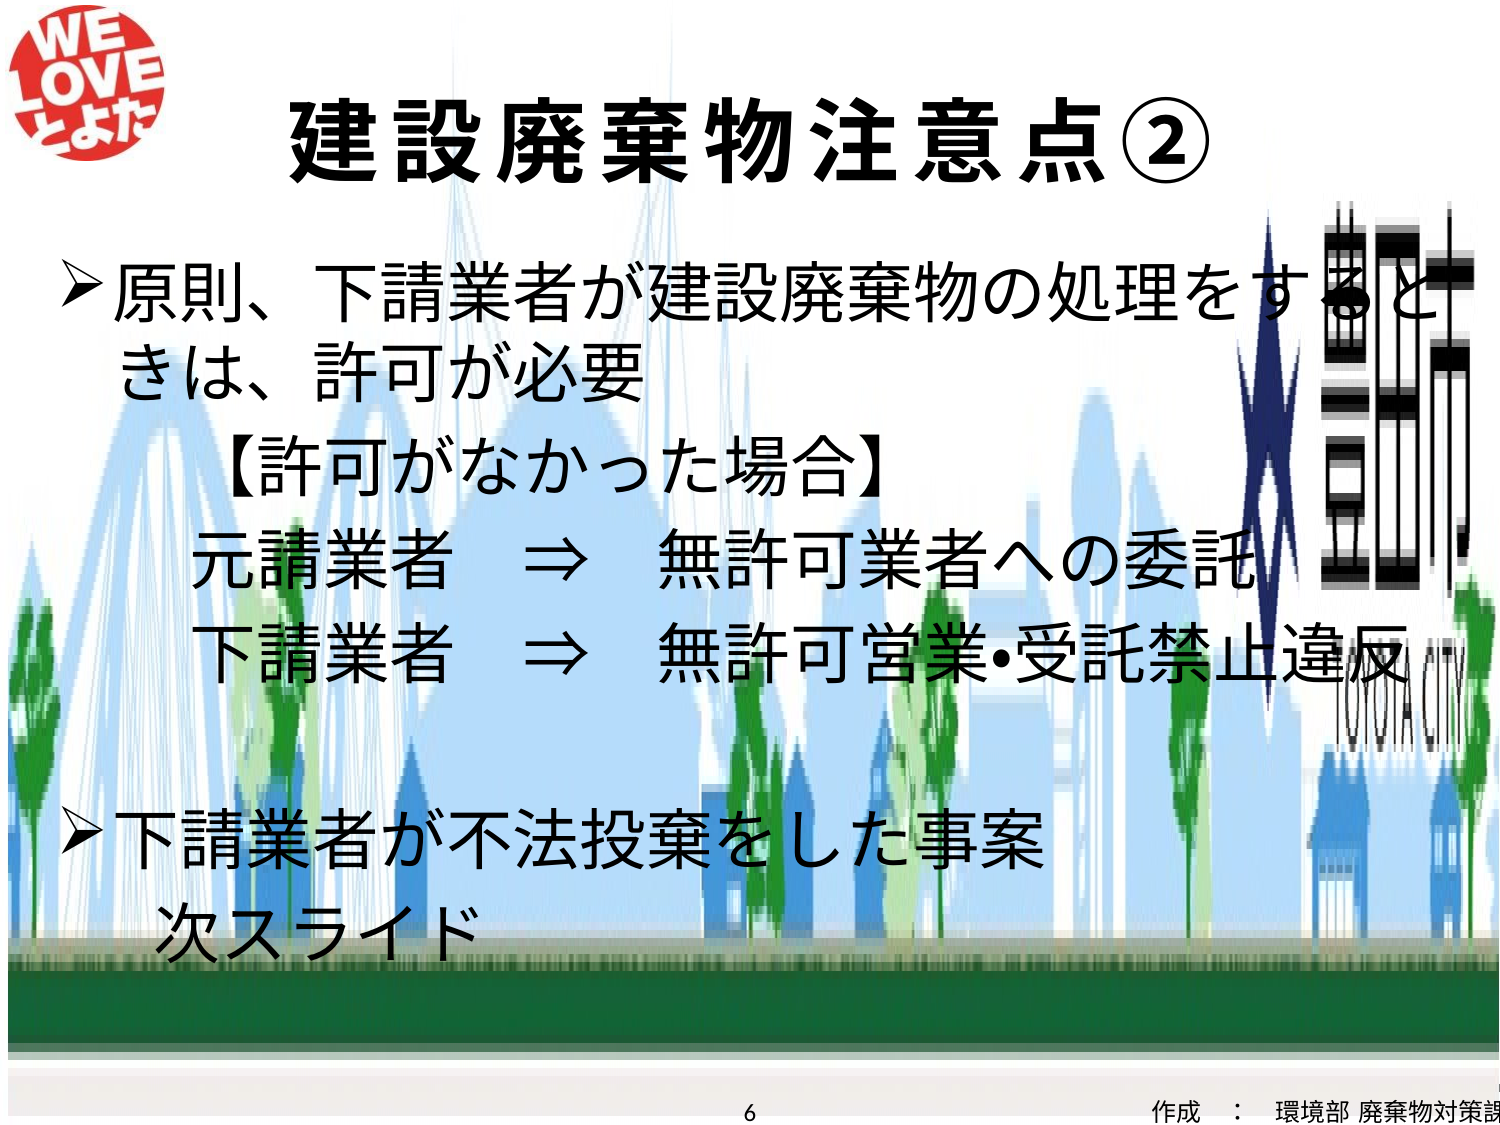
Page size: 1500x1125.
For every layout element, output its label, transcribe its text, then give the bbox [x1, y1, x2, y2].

footer 作成 ： 環境部 廃棄物対策課 [1092, 1081, 1500, 1125]
list 原則、下請業者が建設廃棄物の処理をするときは、許可が必要 【許可がなかった場合】 元請業者 ⇒ 無許可業者への委託 下請業者 ⇒ 無許可営業・受託禁止違反 下請業者が不法投棄をした事案 次スライド [41, 243, 1471, 1012]
title 建設廃棄物注意点② [75, 45, 1425, 233]
slide_number 6 [575, 1081, 925, 1125]
picture [0, 0, 1500, 1125]
